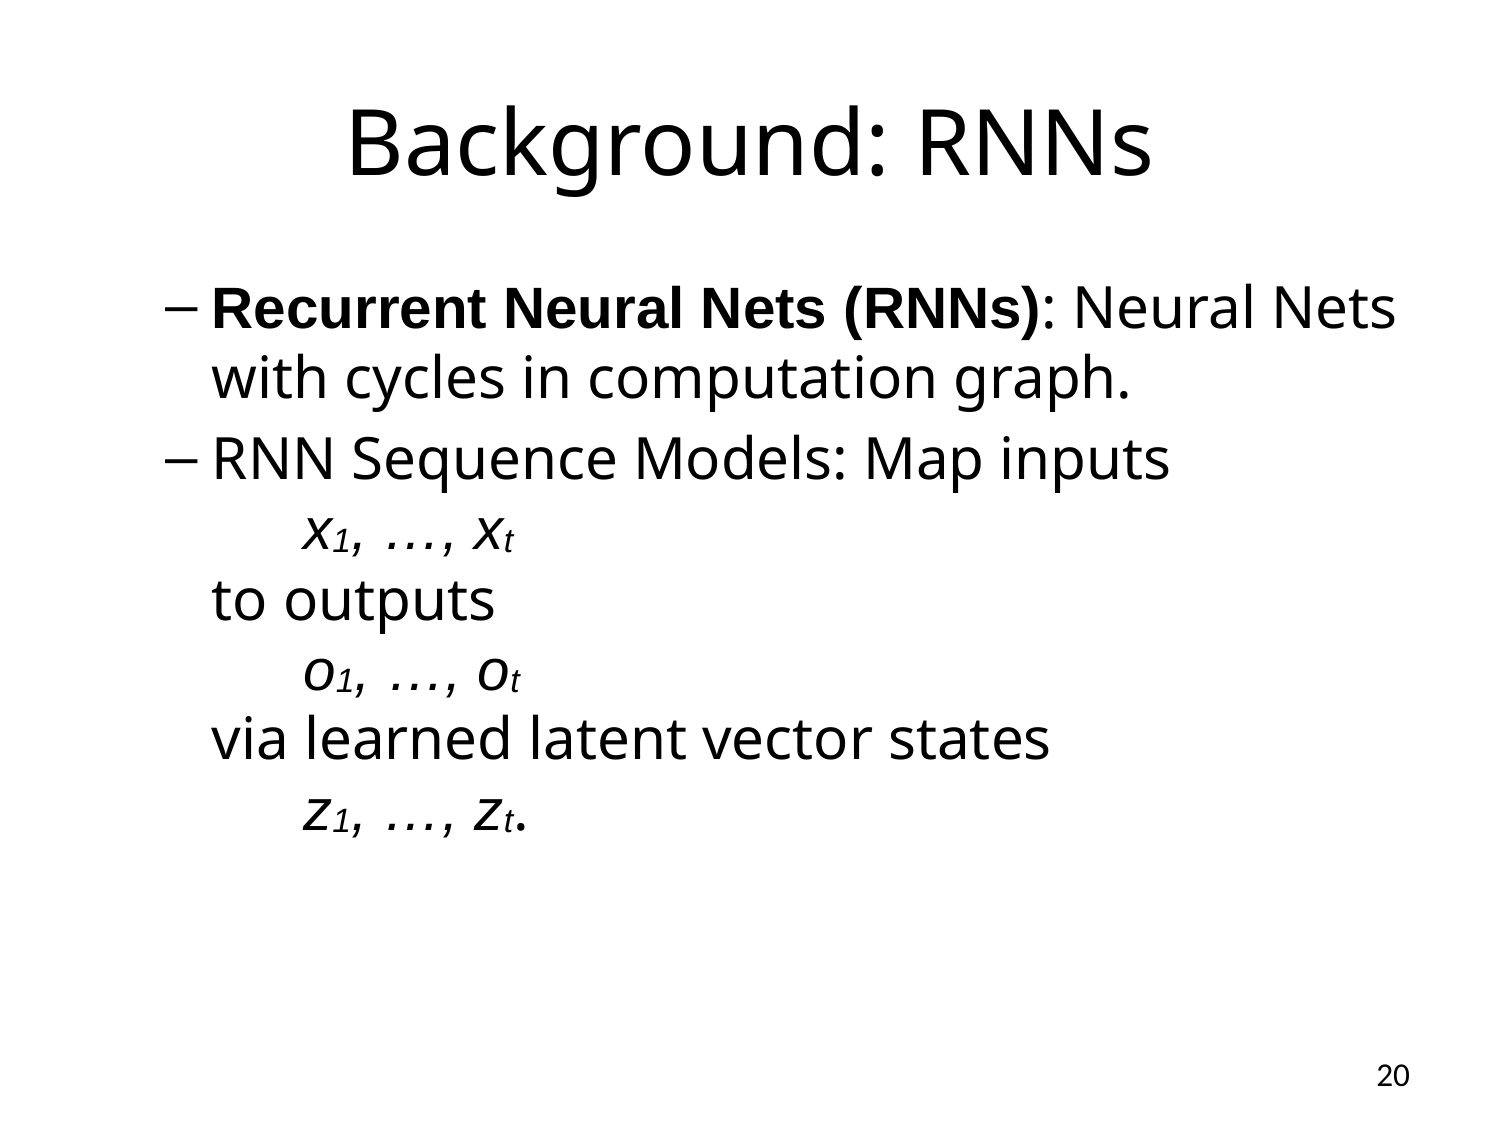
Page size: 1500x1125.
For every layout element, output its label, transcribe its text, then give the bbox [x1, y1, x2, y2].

slide_number 20 [1074, 1042, 1425, 1103]
list Recurrent Neural Nets (RNNs): Neural Nets with cycles in computation graph. RNN Sequence Models: Map inputs x1, …, xt to outputs o1, …, ot via learned latent vector states z1, …, zt. [75, 262, 1425, 1005]
title Background: RNNs [75, 45, 1425, 233]
